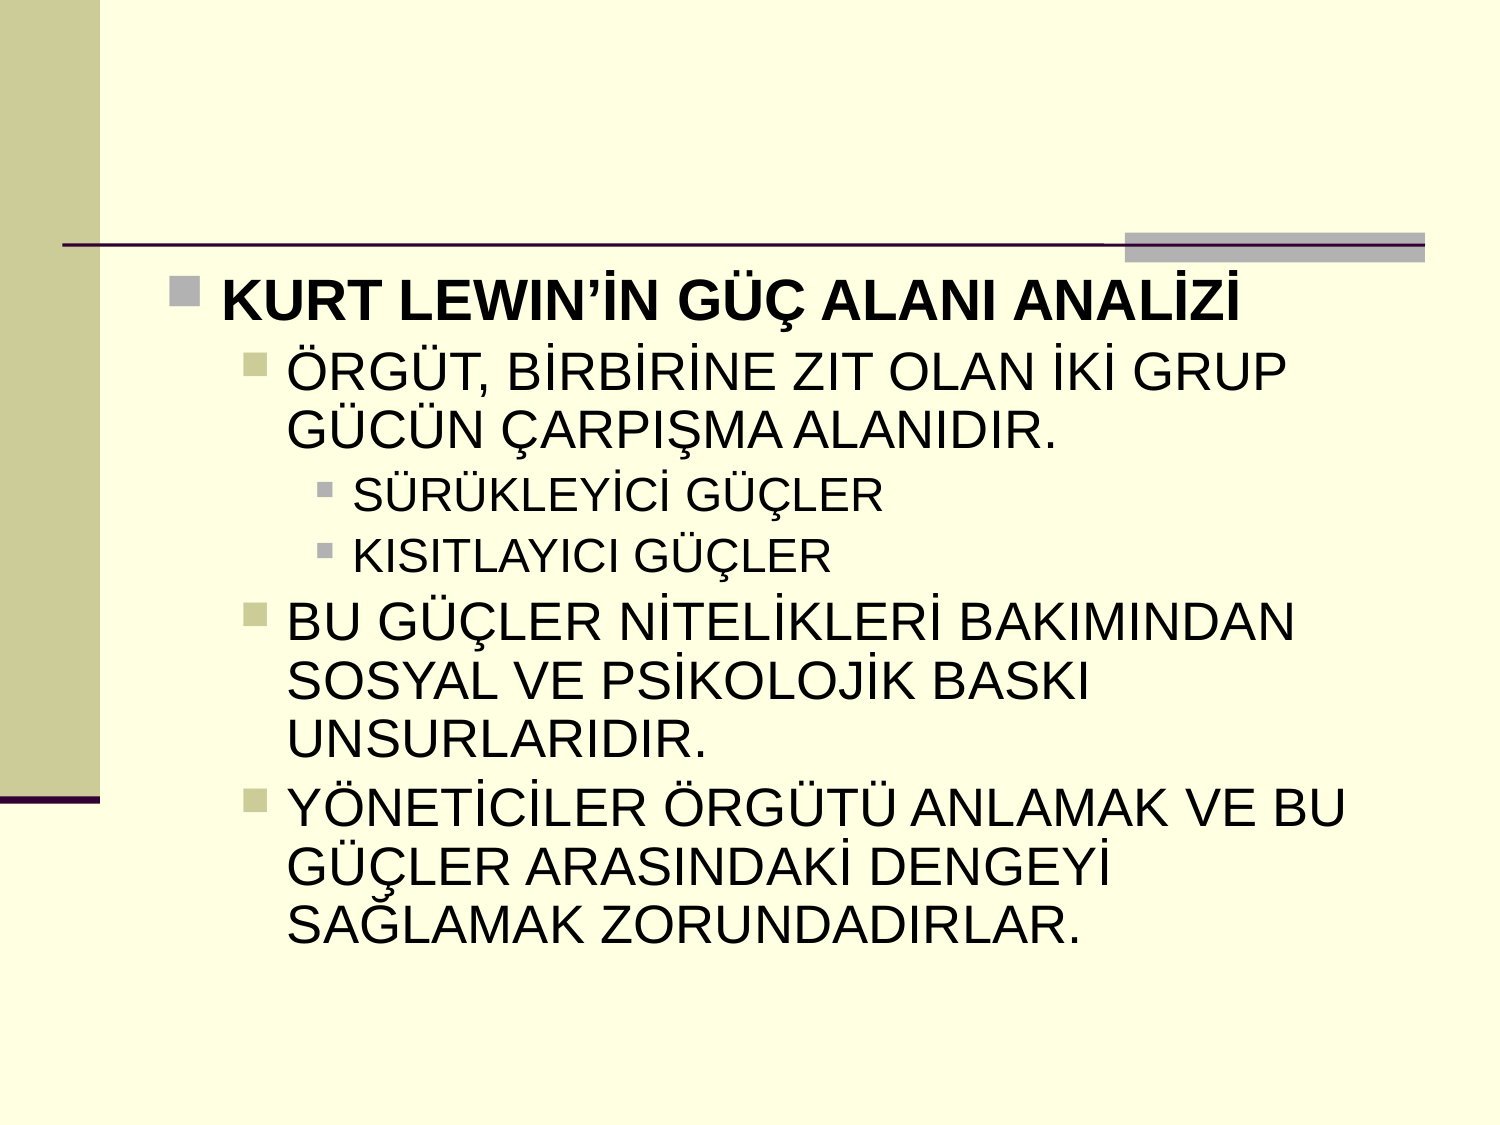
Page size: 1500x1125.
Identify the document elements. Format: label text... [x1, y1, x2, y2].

list KURT LEWIN’İN GÜÇ ALANI ANALİZİ ÖRGÜT, BİRBİRİNE ZIT OLAN İKİ GRUP GÜCÜN ÇARPIŞMA ALANIDIR. SÜRÜKLEYİCİ GÜÇLER KISITLAYICI GÜÇLER BU GÜÇLER NİTELİKLERİ BAKIMINDAN SOSYAL VE PSİKOLOJİK BASKI UNSURLARIDIR. YÖNETİCİLER ÖRGÜTÜ ANLAMAK VE BU GÜÇLER ARASINDAKİ DENGEYİ SAĞLAMAK ZORUNDADIRLAR. [149, 262, 1426, 1006]
